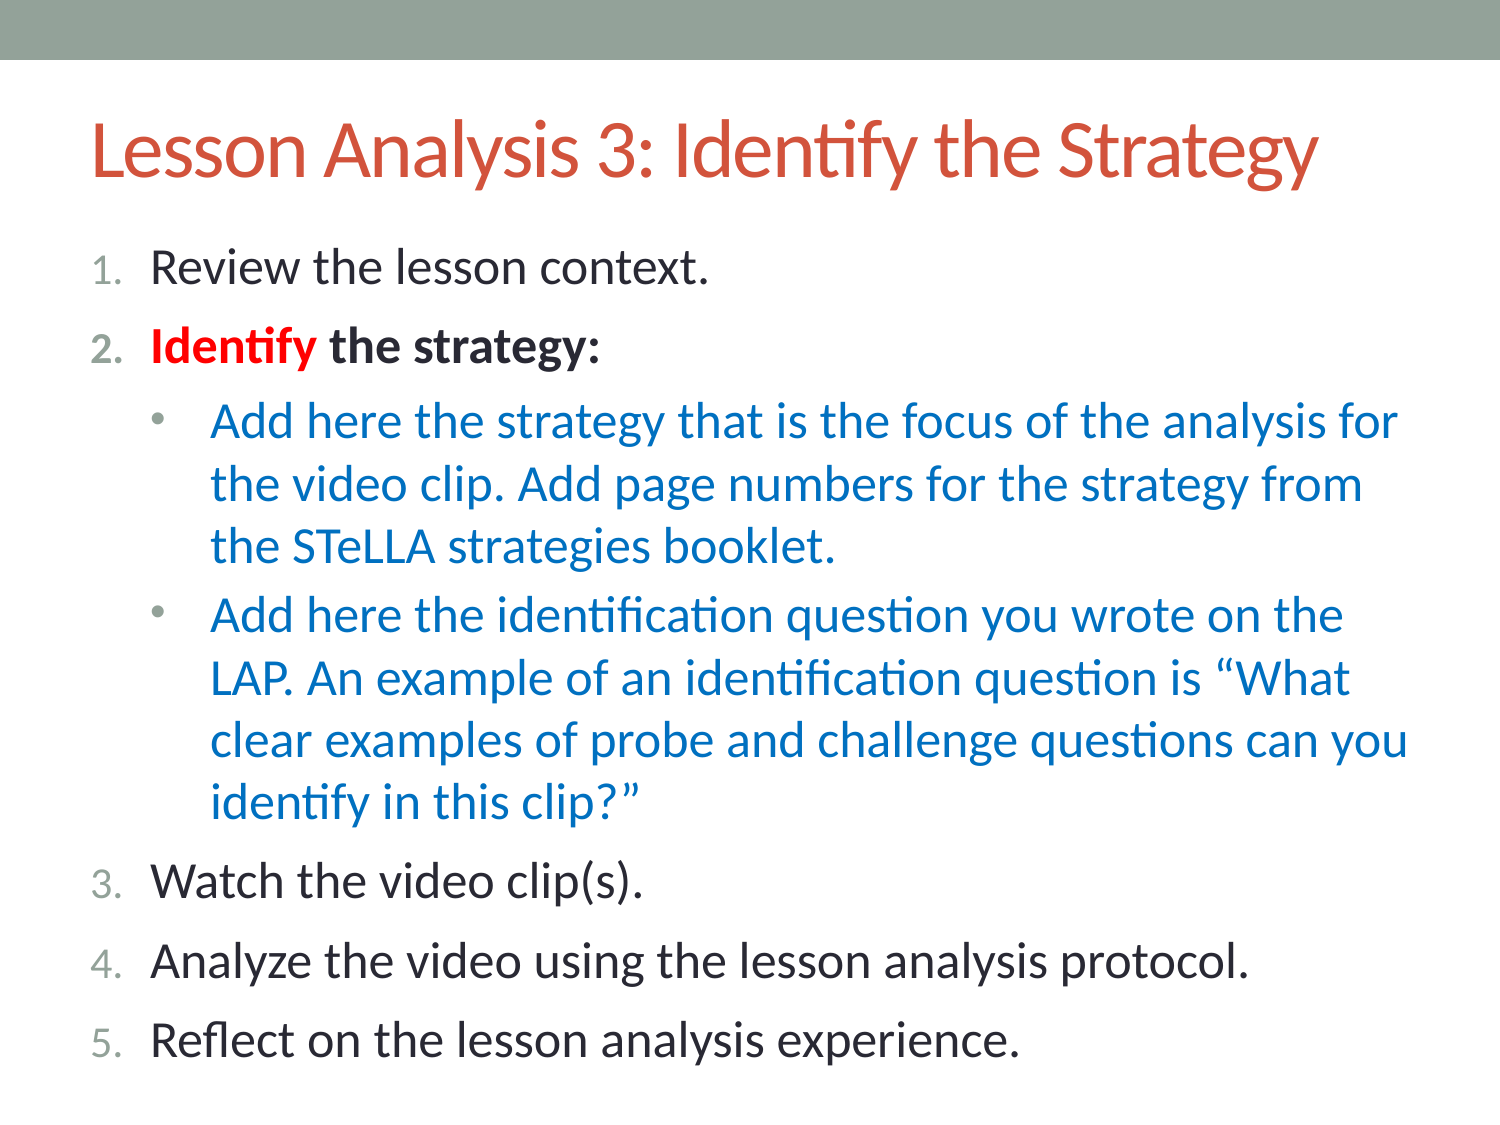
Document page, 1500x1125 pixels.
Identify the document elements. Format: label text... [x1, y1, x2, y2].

list Review the lesson context. Identify the strategy: Add here the strategy that is the focus of the analysis for the video clip. Add page numbers for the strategy from the STeLLA strategies booklet. Add here the identification question you wrote on the LAP. An example of an identification question is “What clear examples of probe and challenge questions can you identify in this clip?” Watch the video clip(s). Analyze the video using the lesson analysis protocol. Reflect on the lesson analysis experience. [75, 224, 1425, 1063]
title Lesson Analysis 3: Identify the Strategy [75, 62, 1425, 224]
